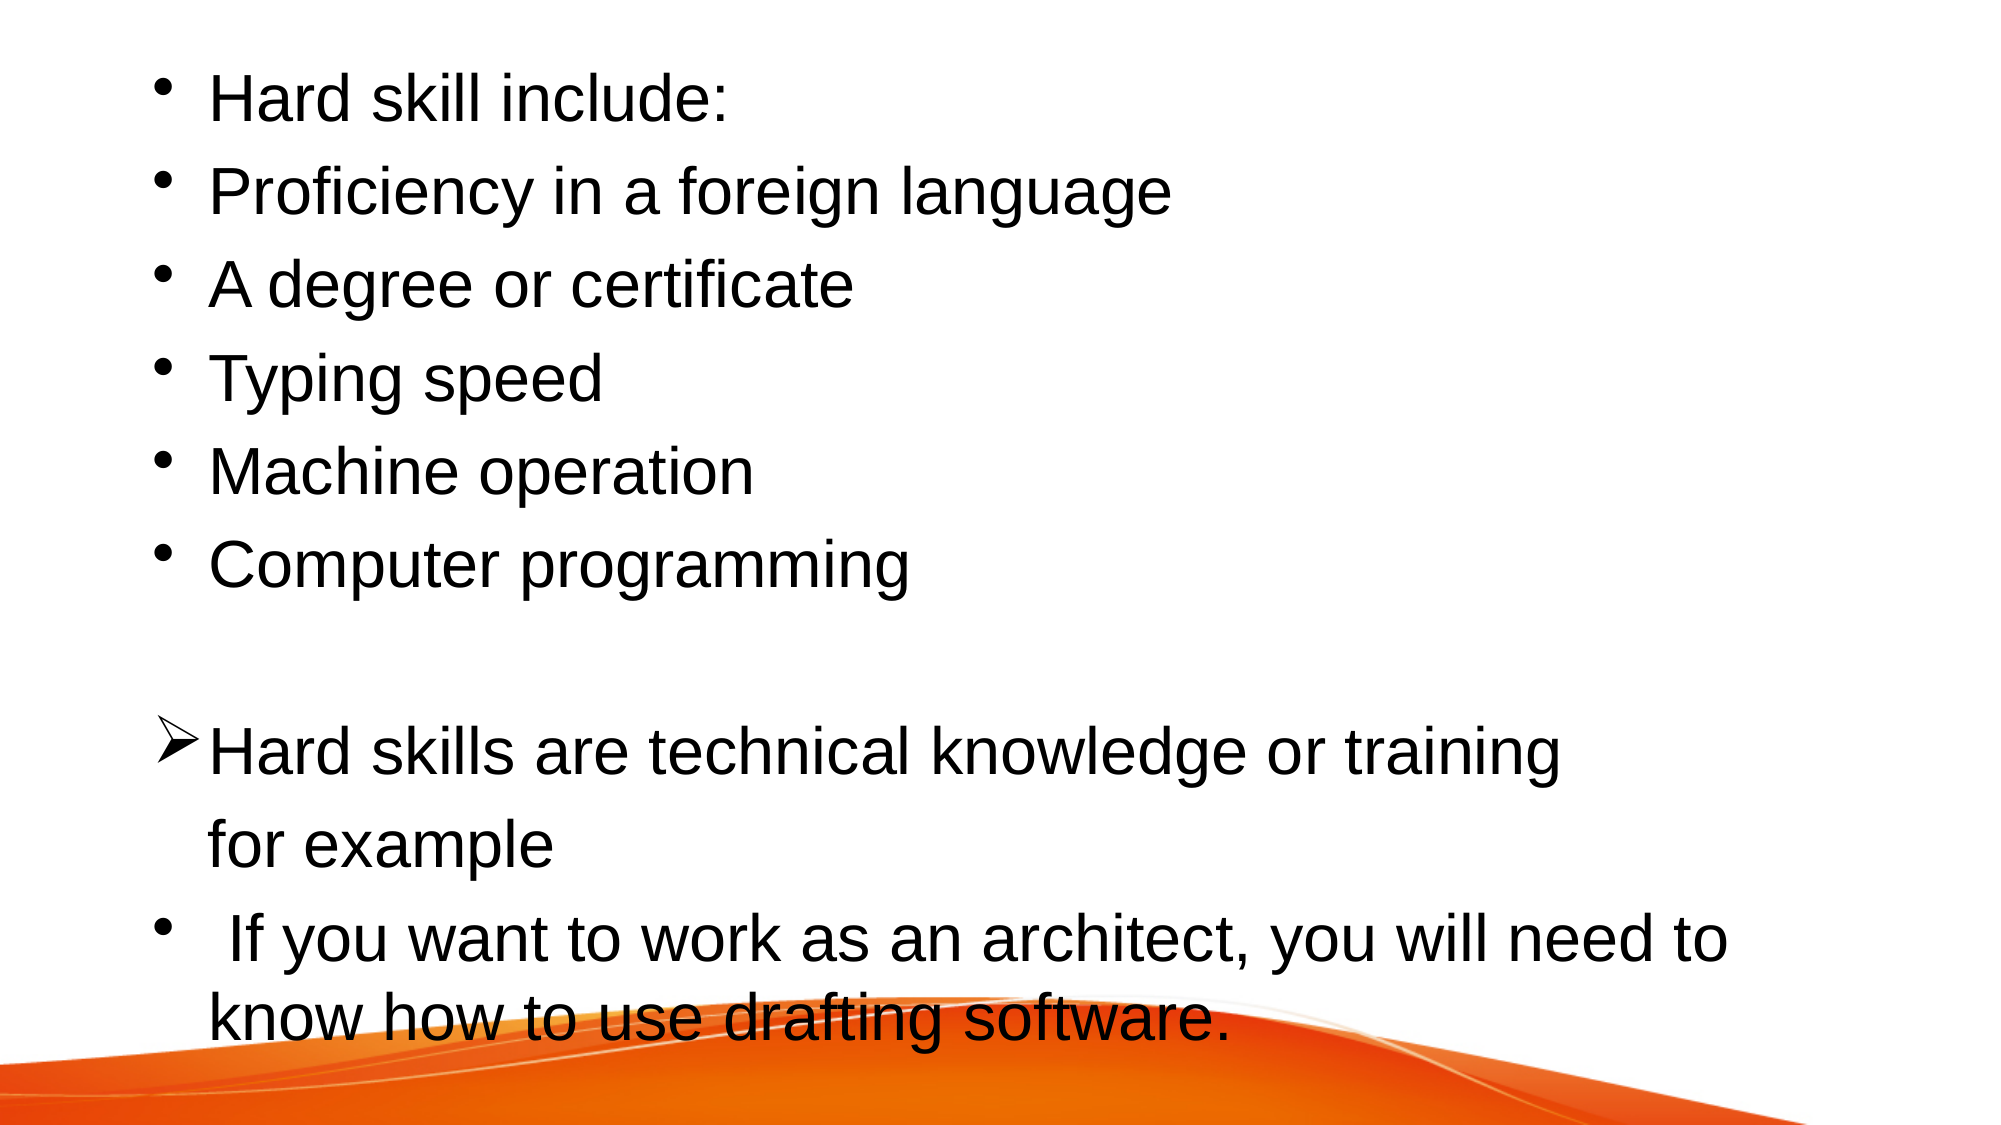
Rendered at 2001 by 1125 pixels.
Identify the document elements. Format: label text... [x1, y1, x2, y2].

picture [0, 0, 2000, 1125]
list Hard skill include: Proficiency in a foreign language A degree or certificate Typing speed Machine operation Computer programming Hard skills are technical knowledge or training for example If you want to work as an architect, you will need to know how to use drafting software. [137, 46, 1863, 1080]
